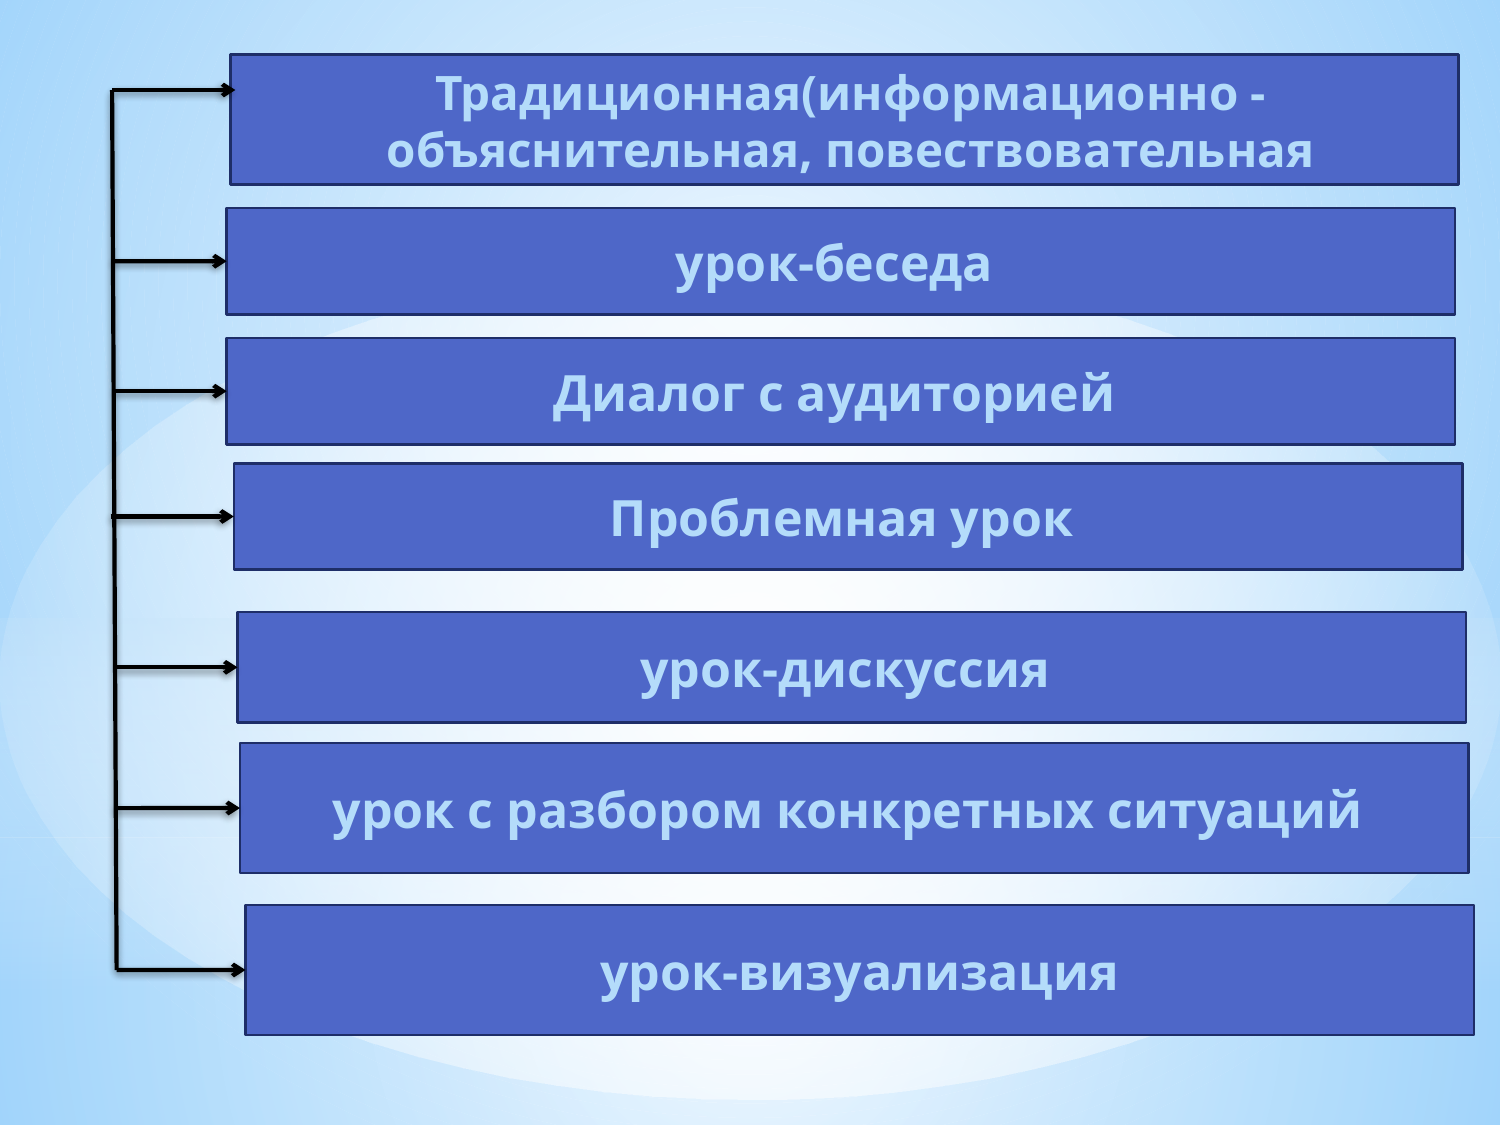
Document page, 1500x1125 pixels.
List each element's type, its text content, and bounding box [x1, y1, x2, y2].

text_box урок-визуализация [244, 904, 1475, 1036]
text_box урок-беседа [225, 207, 1456, 316]
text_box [111, 813, 117, 971]
text_box Проблемная урок [233, 462, 1464, 571]
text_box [111, 524, 117, 812]
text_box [111, 97, 117, 260]
text_box урок с разбором конкретных ситуаций [239, 742, 1470, 874]
text_box урок-дискуссия [236, 611, 1467, 724]
list Традиционная(информационно -объяснительная, повествовательная [229, 53, 1460, 186]
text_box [111, 396, 117, 515]
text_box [111, 269, 117, 395]
text_box Диалог с аудиторией [225, 337, 1456, 446]
